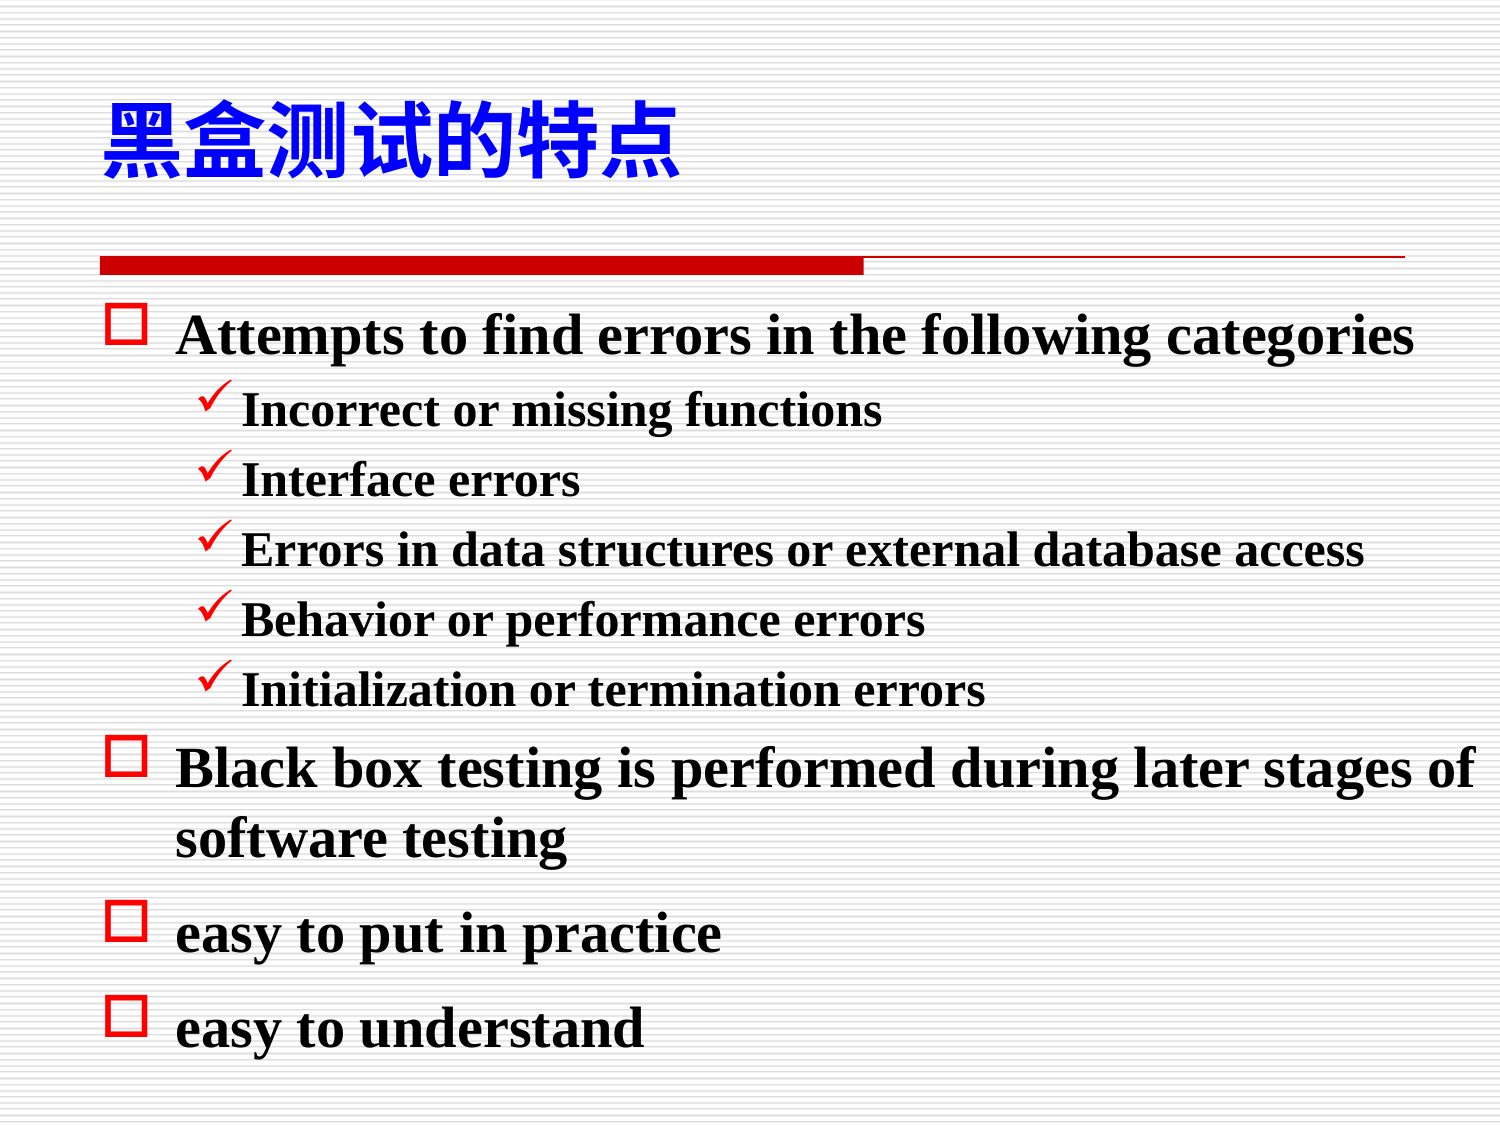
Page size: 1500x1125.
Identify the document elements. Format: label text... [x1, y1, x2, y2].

picture [0, 0, 1500, 1125]
text_box Attempts to find errors in the following categories Incorrect or missing functions Interface errors Errors in data structures or external database access Behavior or performance errors Initialization or termination errors Black box testing is performed during later stages of software testing easy to put in practice easy to understand [85, 289, 1500, 1080]
text_box 黑盒测试的特点 [85, 75, 1361, 201]
